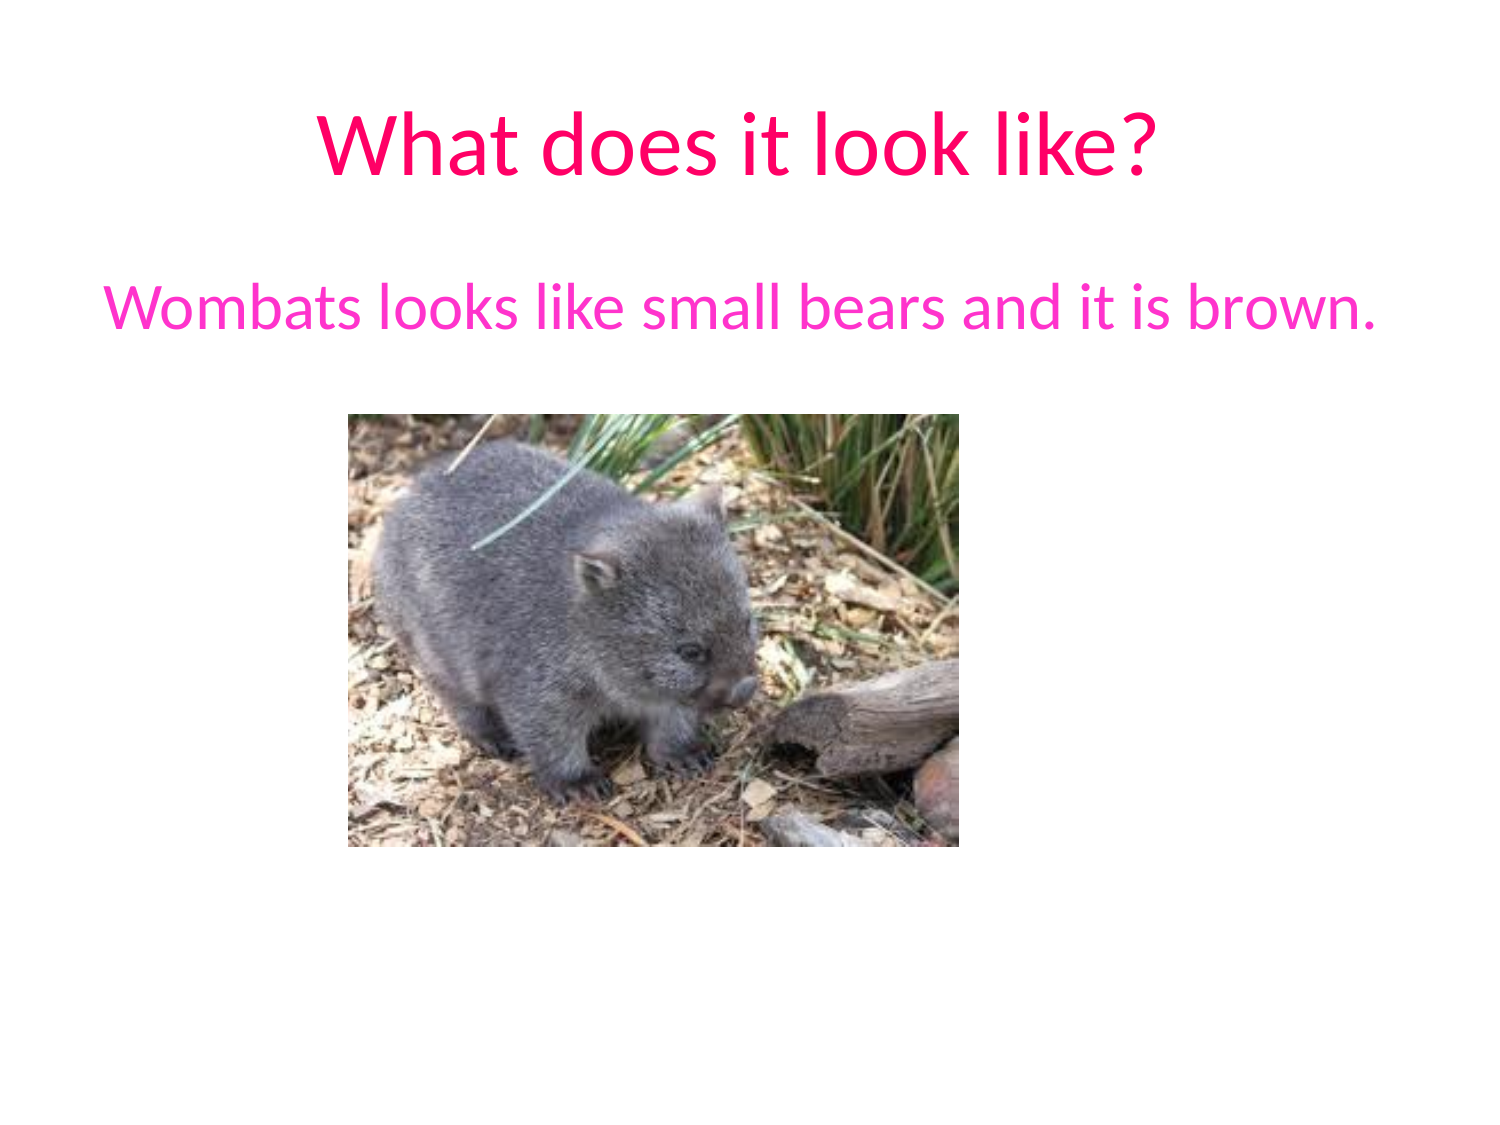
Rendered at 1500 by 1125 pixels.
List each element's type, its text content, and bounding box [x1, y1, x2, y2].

picture [348, 414, 959, 847]
title What does it look like? [75, 45, 1425, 233]
list Wombats looks like small bears and it is brown. [88, 255, 1449, 1028]
